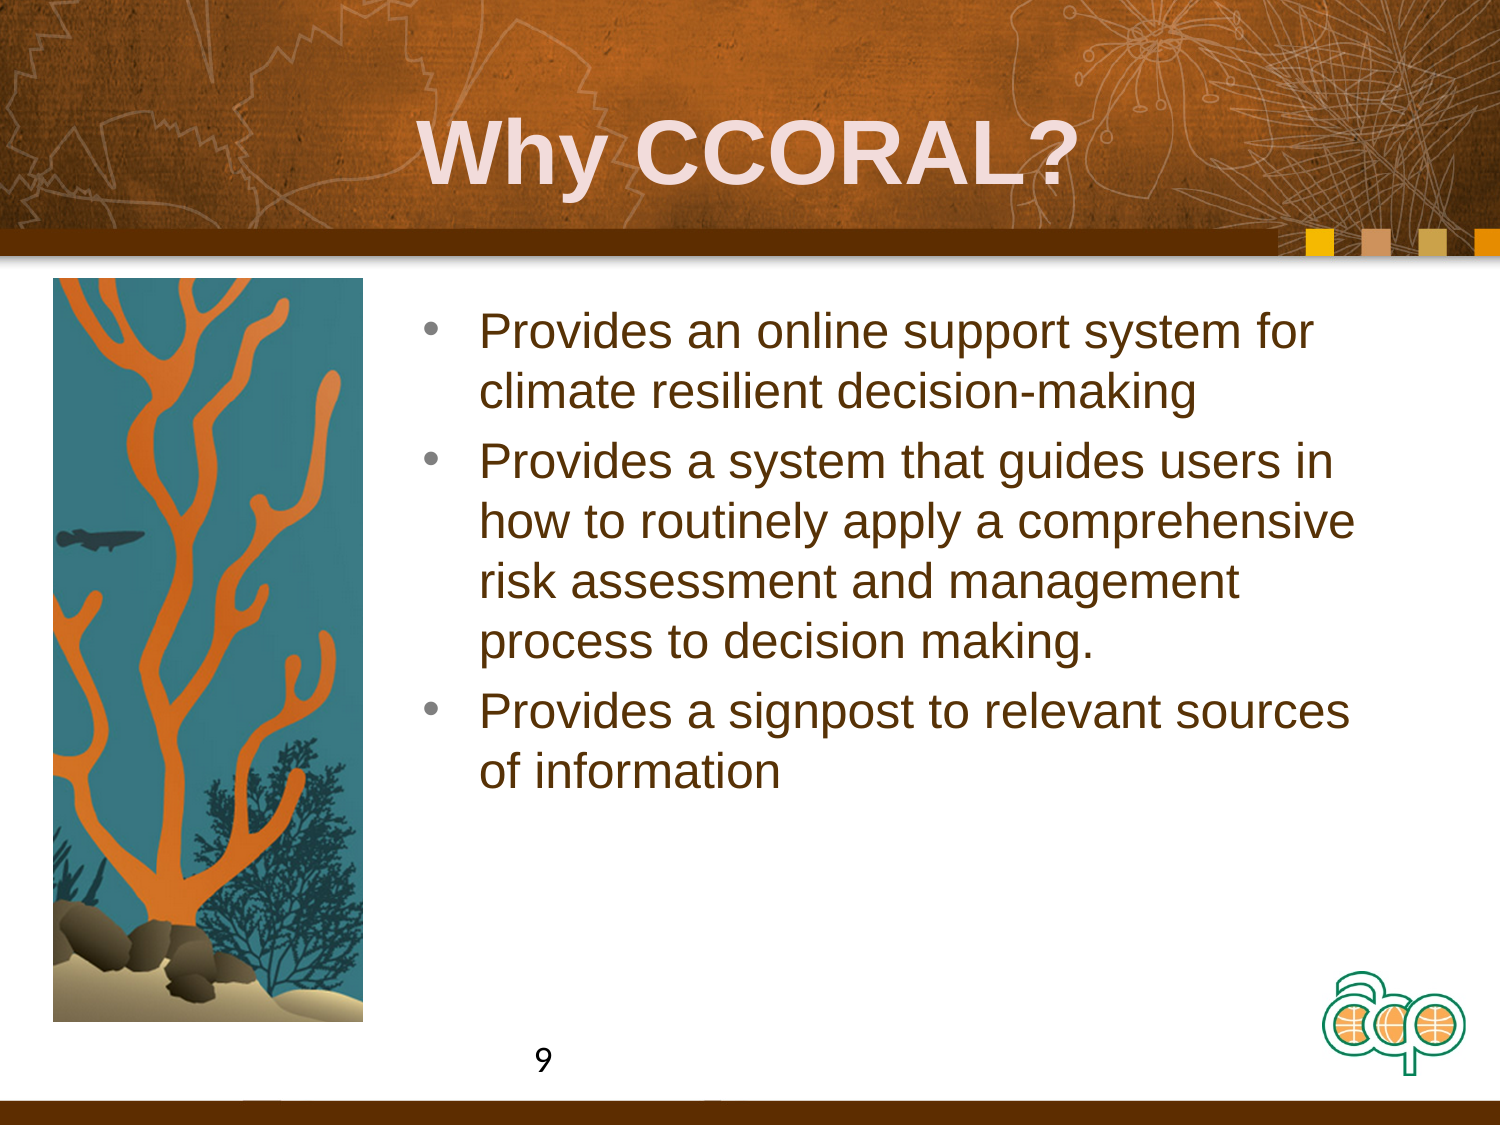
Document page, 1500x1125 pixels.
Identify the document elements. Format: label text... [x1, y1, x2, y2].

title Why CCORAL? [74, 62, 1426, 234]
slide_number 9 [518, 1027, 869, 1071]
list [52, 278, 364, 1022]
list Provides an online support system for climate resilient decision-making Provides a system that guides users in how to routinely apply a comprehensive risk assessment and management process to decision making. Provides a signpost to relevant sources of information [407, 290, 1377, 1034]
picture [0, 0, 1500, 1125]
